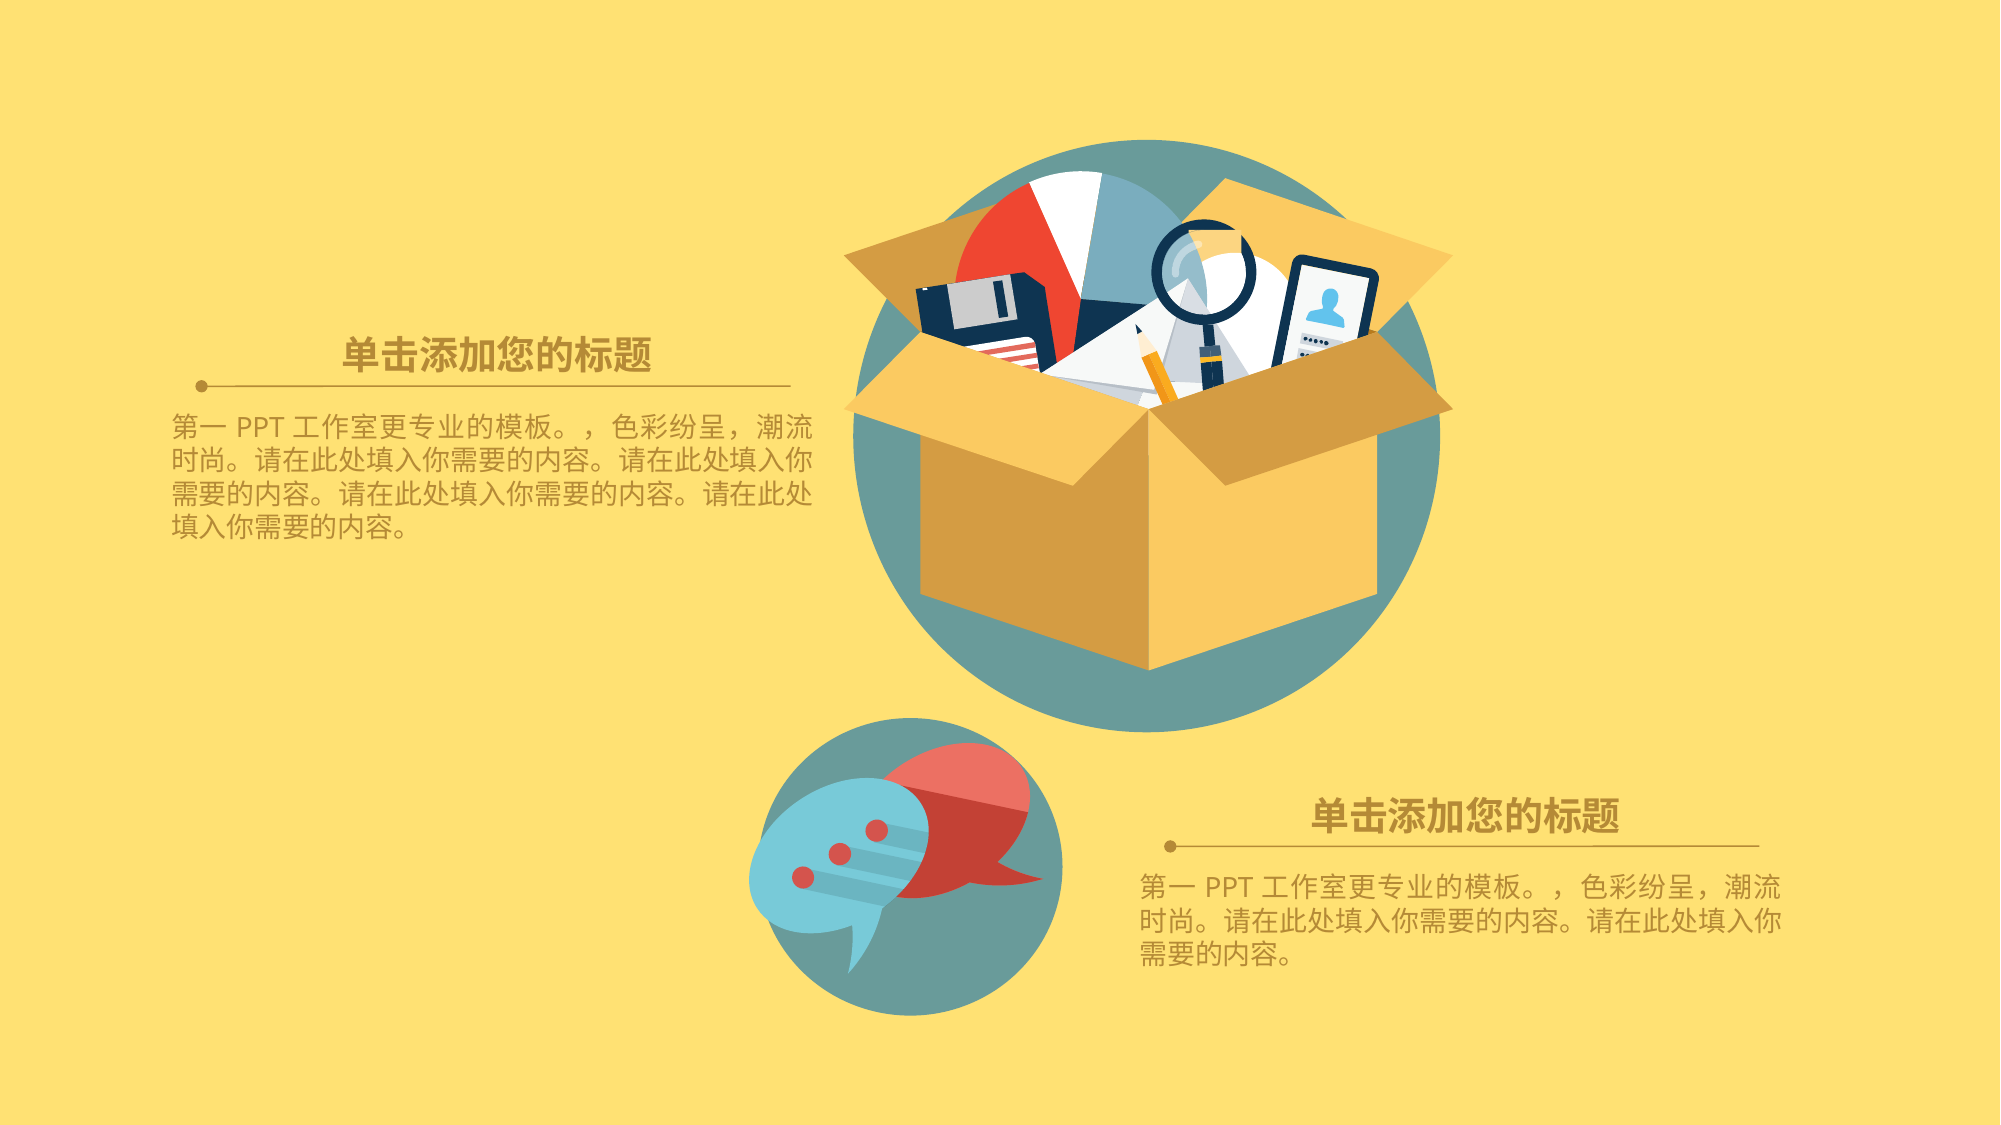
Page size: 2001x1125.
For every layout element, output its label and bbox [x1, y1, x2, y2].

text_box [749, 717, 1063, 1016]
text_box [843, 139, 1454, 733]
text_box [155, 323, 829, 586]
text_box [1124, 783, 1798, 979]
